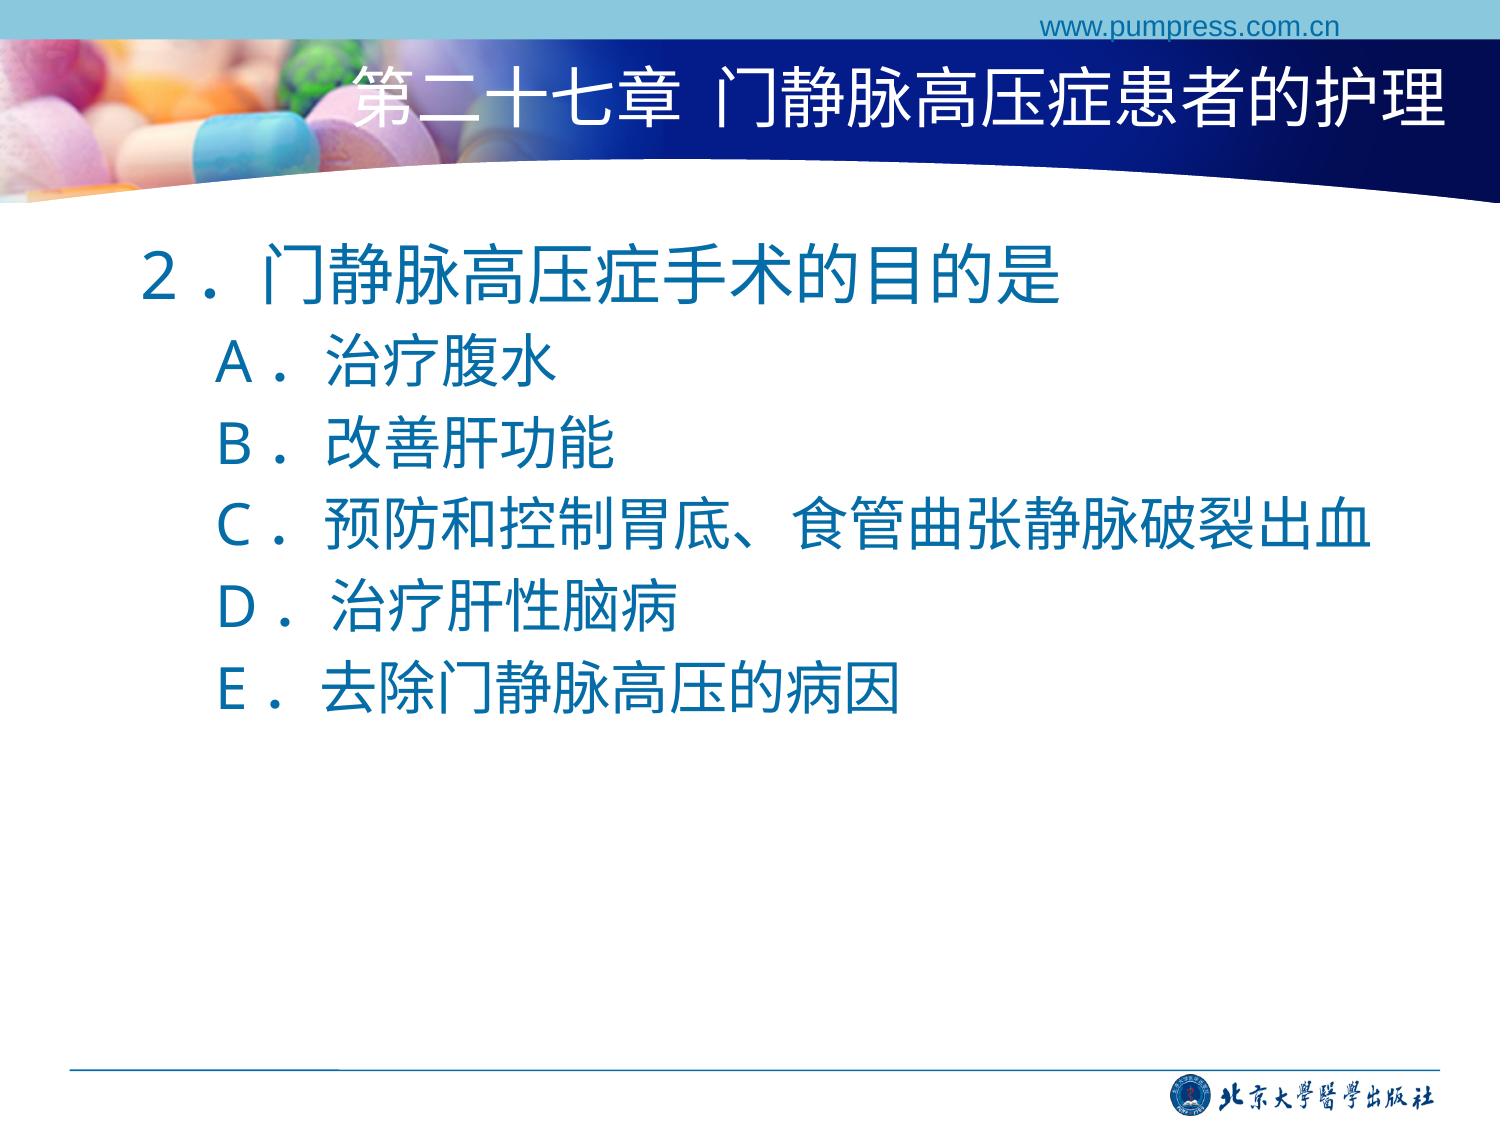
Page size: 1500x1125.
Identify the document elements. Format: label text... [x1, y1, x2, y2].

slide_number www.pumpress.com.cn [1025, 0, 1463, 38]
picture [0, 40, 1500, 203]
list 2．门静脉高压症手术的目的是 A．治疗腹水 B．改善肝功能 C．预防和控制胃底、食管曲张静脉破裂出血 D．治疗肝性脑病 E．去除门静脉高压的病因 [49, 224, 1463, 1026]
title 第二十七章 门静脉高压症患者的护理 [137, 49, 1463, 143]
picture [1170, 1074, 1436, 1118]
